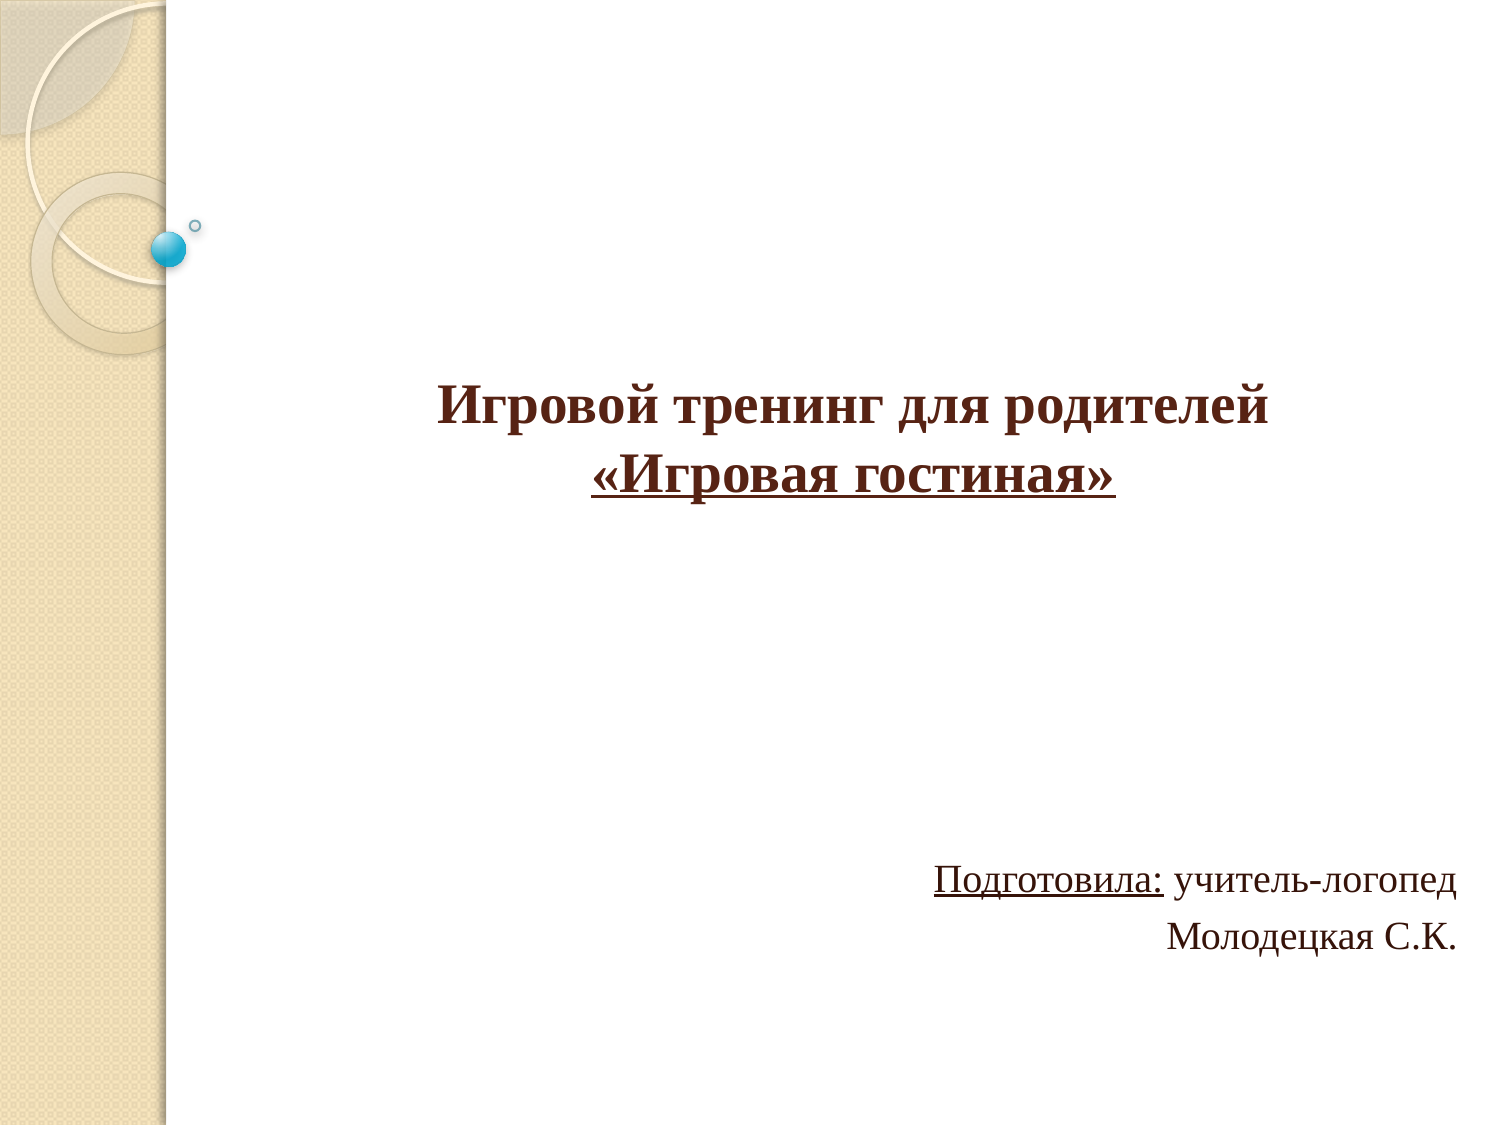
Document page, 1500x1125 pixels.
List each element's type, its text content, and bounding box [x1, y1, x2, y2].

subtitle Подготовила: учитель-логопед Молодецкая С.К. [257, 679, 1473, 968]
title Игровой тренинг для родителей «Игровая гостиная» [246, 269, 1462, 511]
